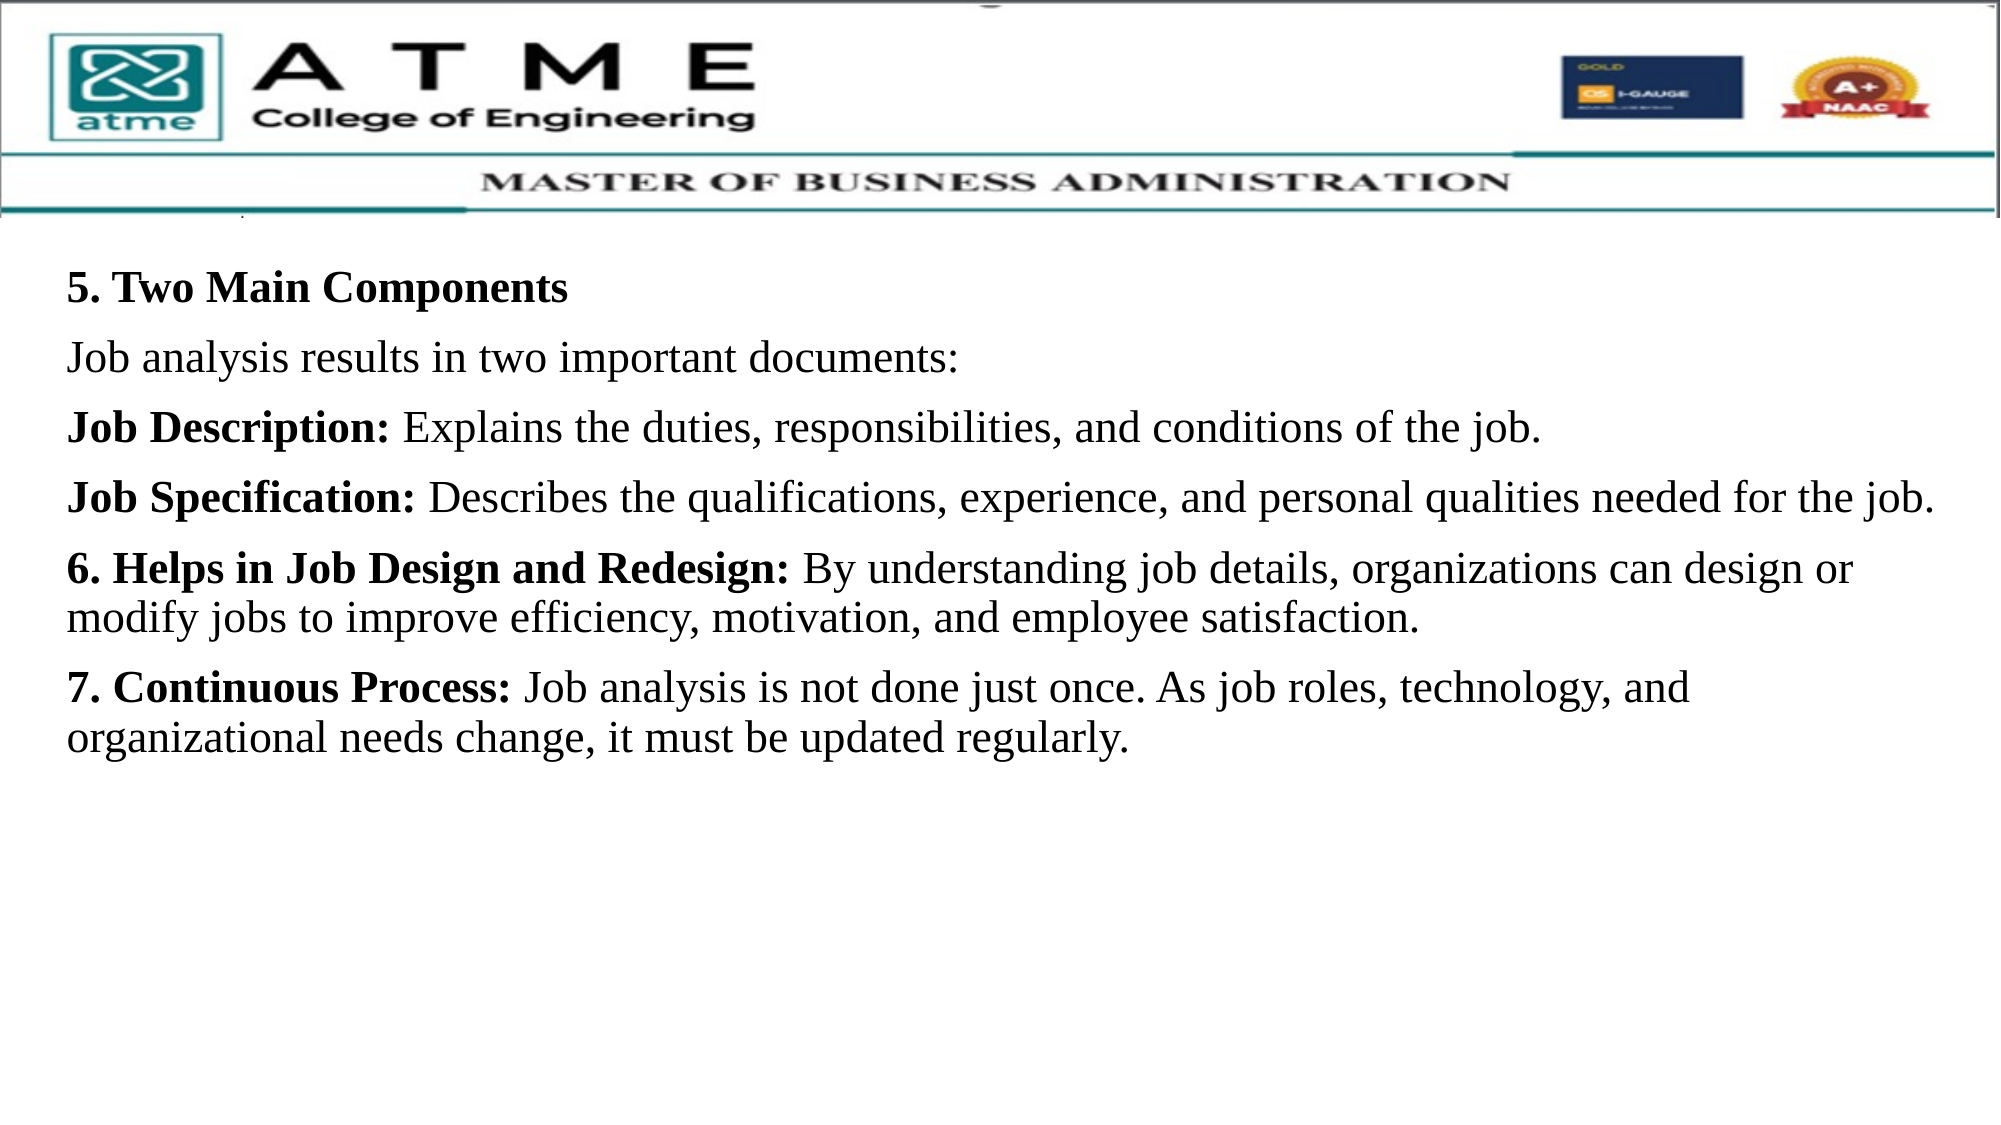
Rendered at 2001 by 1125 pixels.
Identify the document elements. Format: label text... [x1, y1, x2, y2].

picture [0, 0, 2000, 218]
list 5. Two Main Components Job analysis results in two important documents: Job Description: Explains the duties, responsibilities, and conditions of the job. Job Specification: Describes the qualifications, experience, and personal qualities needed for the job. 6. Helps in Job Design and Redesign: By understanding job details, organizations can design or modify jobs to improve efficiency, motivation, and employee satisfaction. 7. Continuous Process: Job analysis is not done just once. As job roles, technology, and organizational needs change, it must be updated regularly. [51, 254, 1974, 1125]
